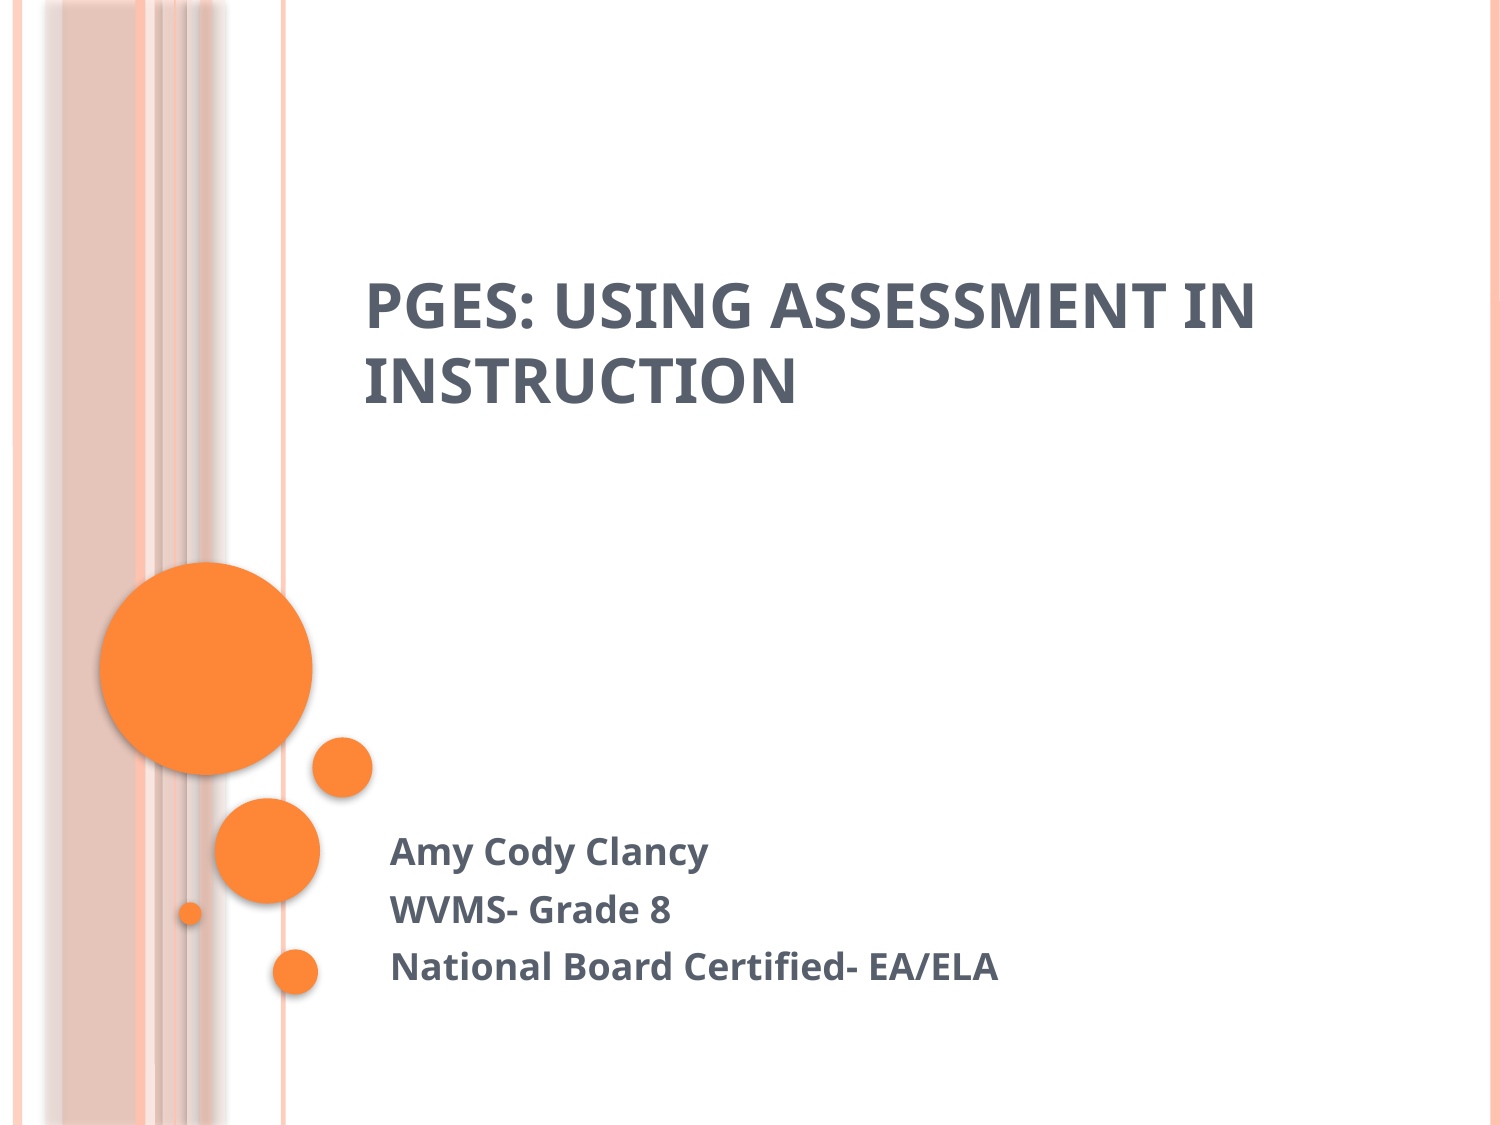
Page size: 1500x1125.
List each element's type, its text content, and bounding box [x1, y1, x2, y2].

title PGES: Using Assessment in Instruction [350, 112, 1363, 424]
subtitle Amy Cody Clancy WVMS- Grade 8 National Board Certified- EA/ELA [375, 820, 1388, 1046]
